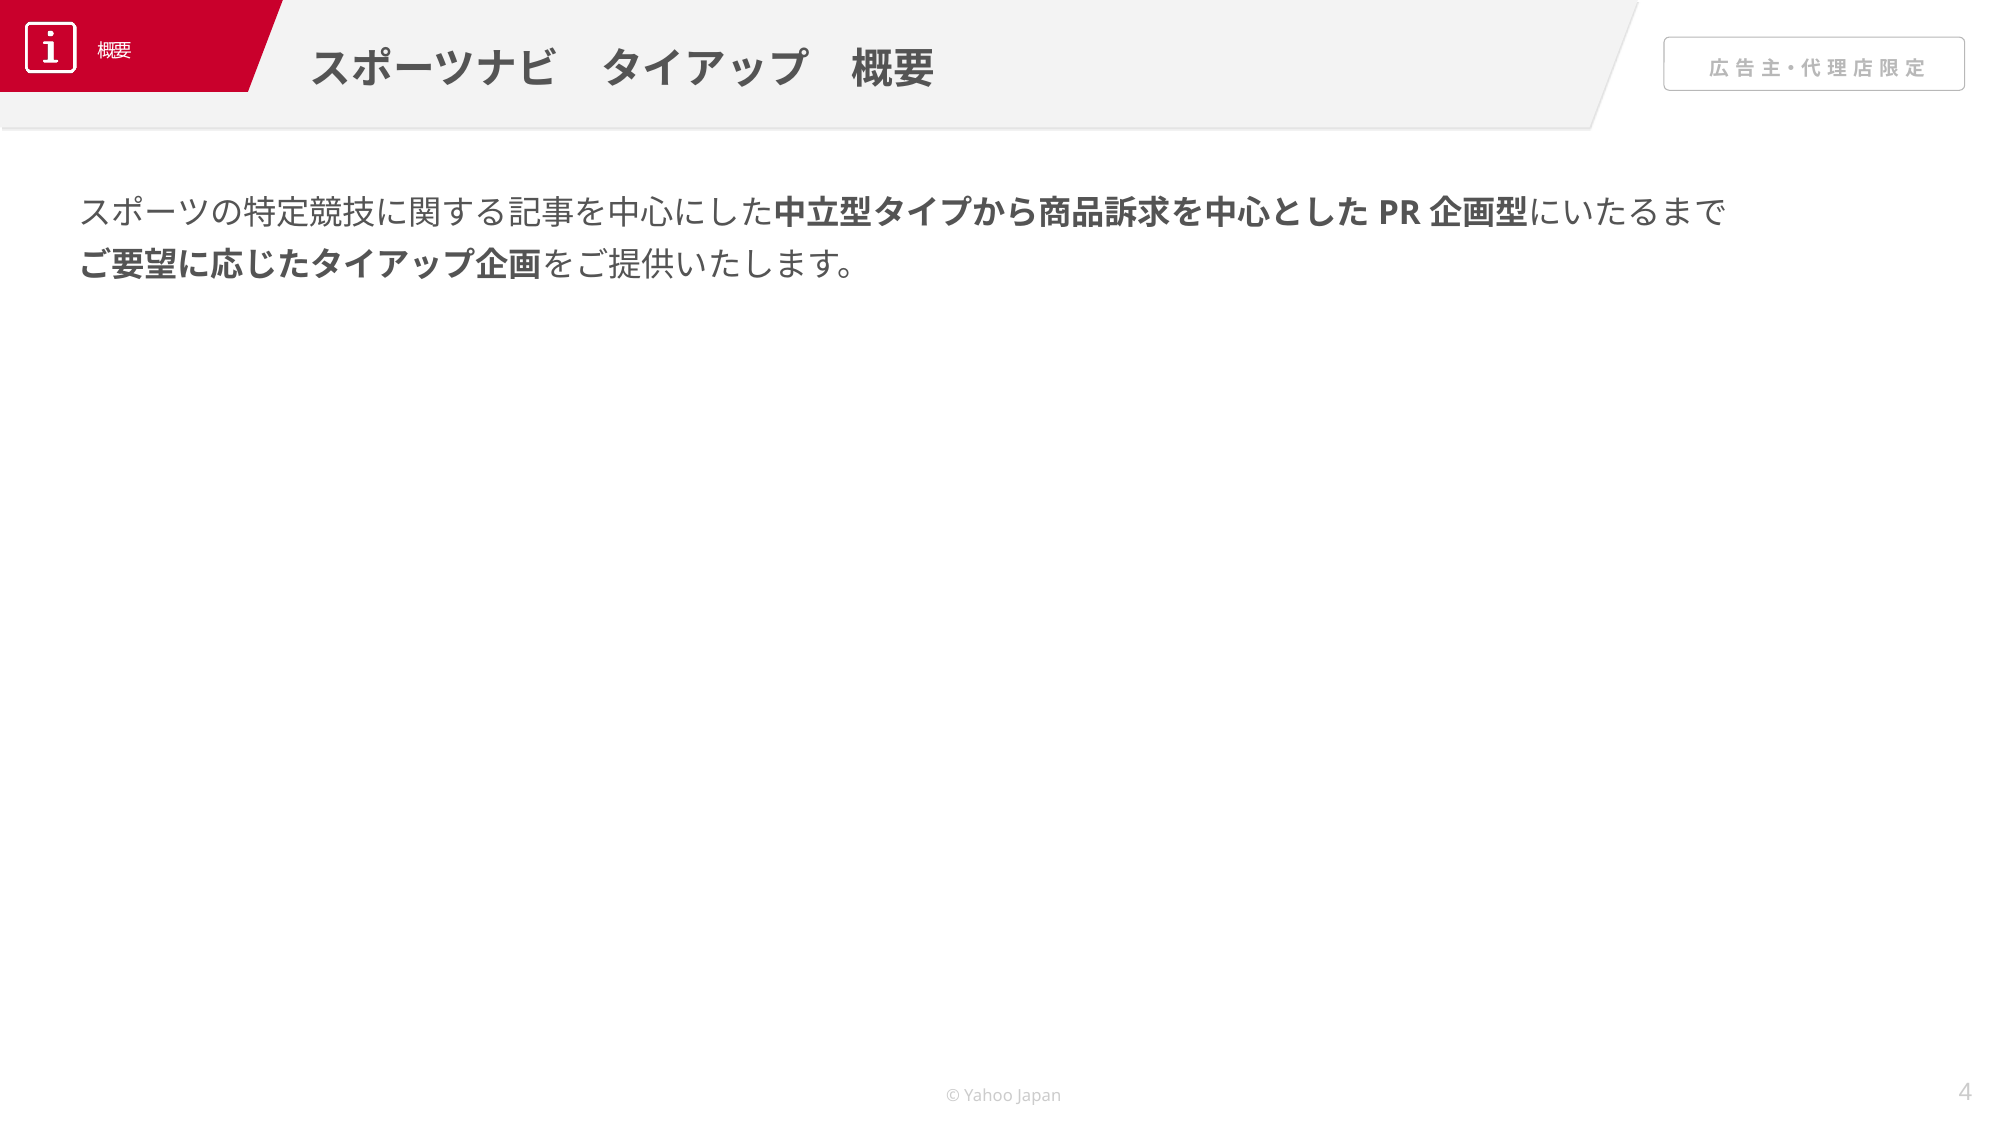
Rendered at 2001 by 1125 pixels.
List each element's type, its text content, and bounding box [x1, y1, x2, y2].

list スポーツナビ タイアップ 概要 [309, 38, 1645, 94]
picture [16, 12, 84, 80]
text_box スポーツの特定競技に関する記事を中心にした中立型タイプから商品訴求を中心としたPR企画型にいたるまで ご要望に応じたタイアップ企画をご提供いたします。 [78, 179, 1880, 284]
list 概要 [97, 13, 240, 81]
